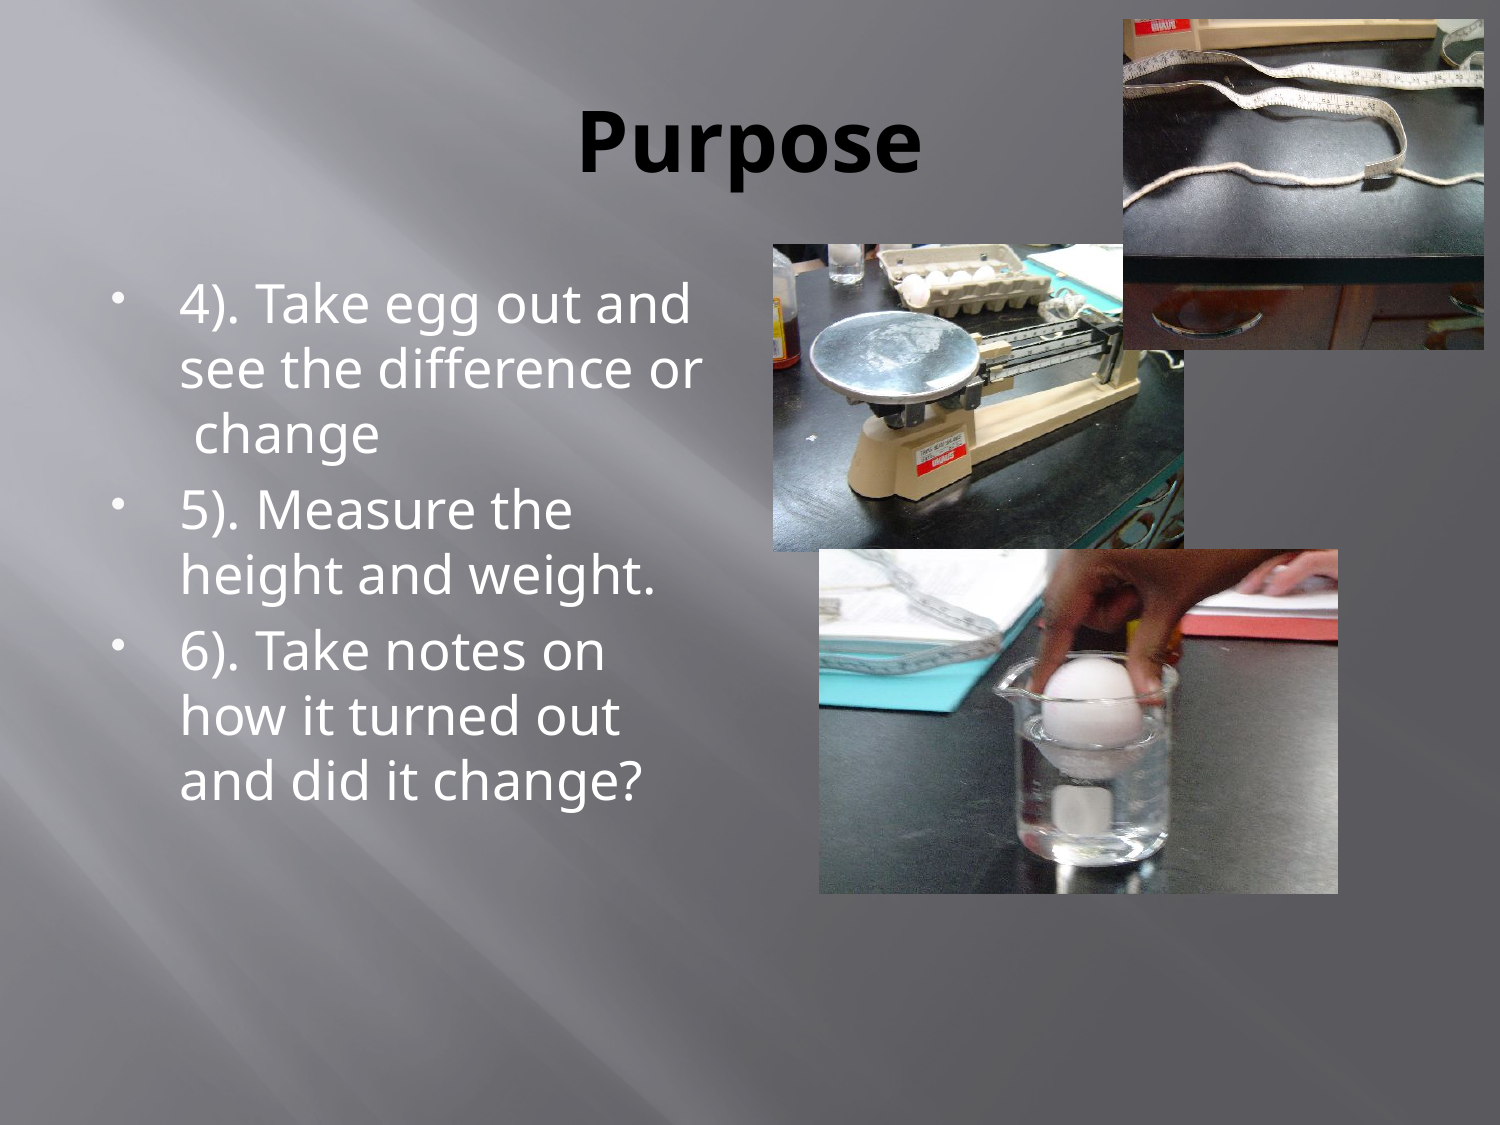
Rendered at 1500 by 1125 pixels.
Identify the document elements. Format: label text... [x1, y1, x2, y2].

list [773, 243, 1184, 552]
picture [1122, 18, 1484, 351]
title Purpose [75, 45, 1122, 233]
list 4). Take egg out and see the difference or change 5). Measure the height and weight. 6). Take notes on how it turned out and did it change? [75, 262, 738, 1005]
picture [819, 549, 1338, 894]
